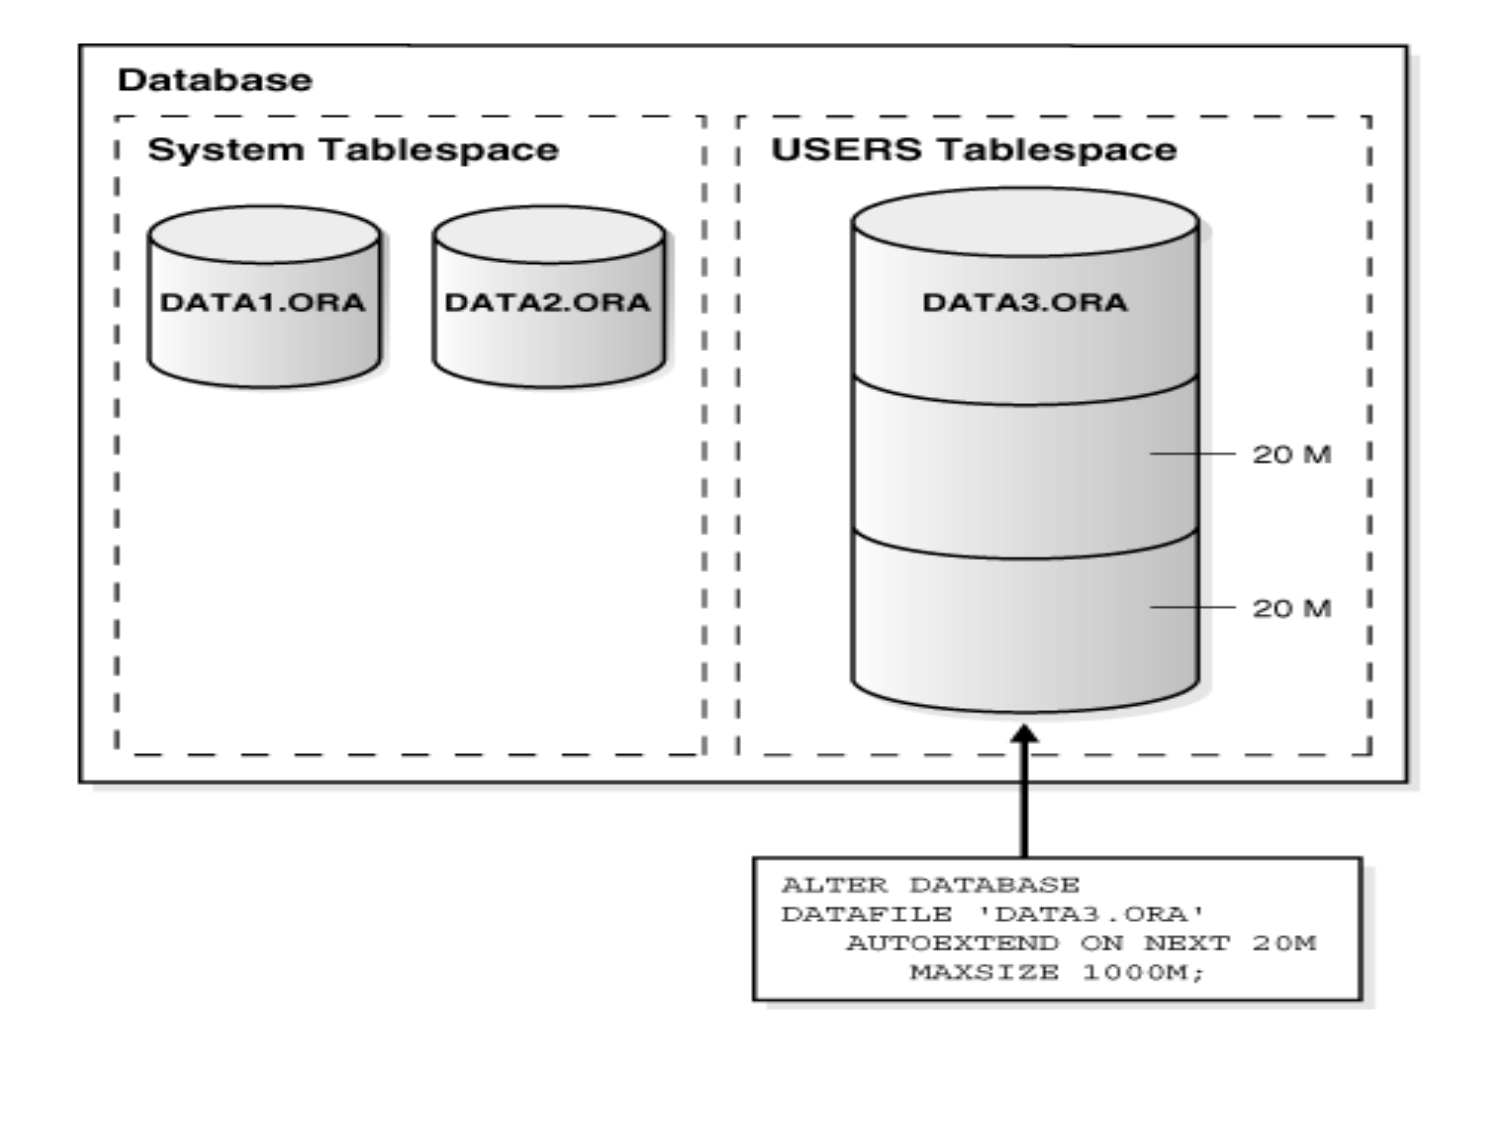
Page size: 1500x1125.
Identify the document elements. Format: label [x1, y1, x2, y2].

picture [76, 42, 1424, 1012]
